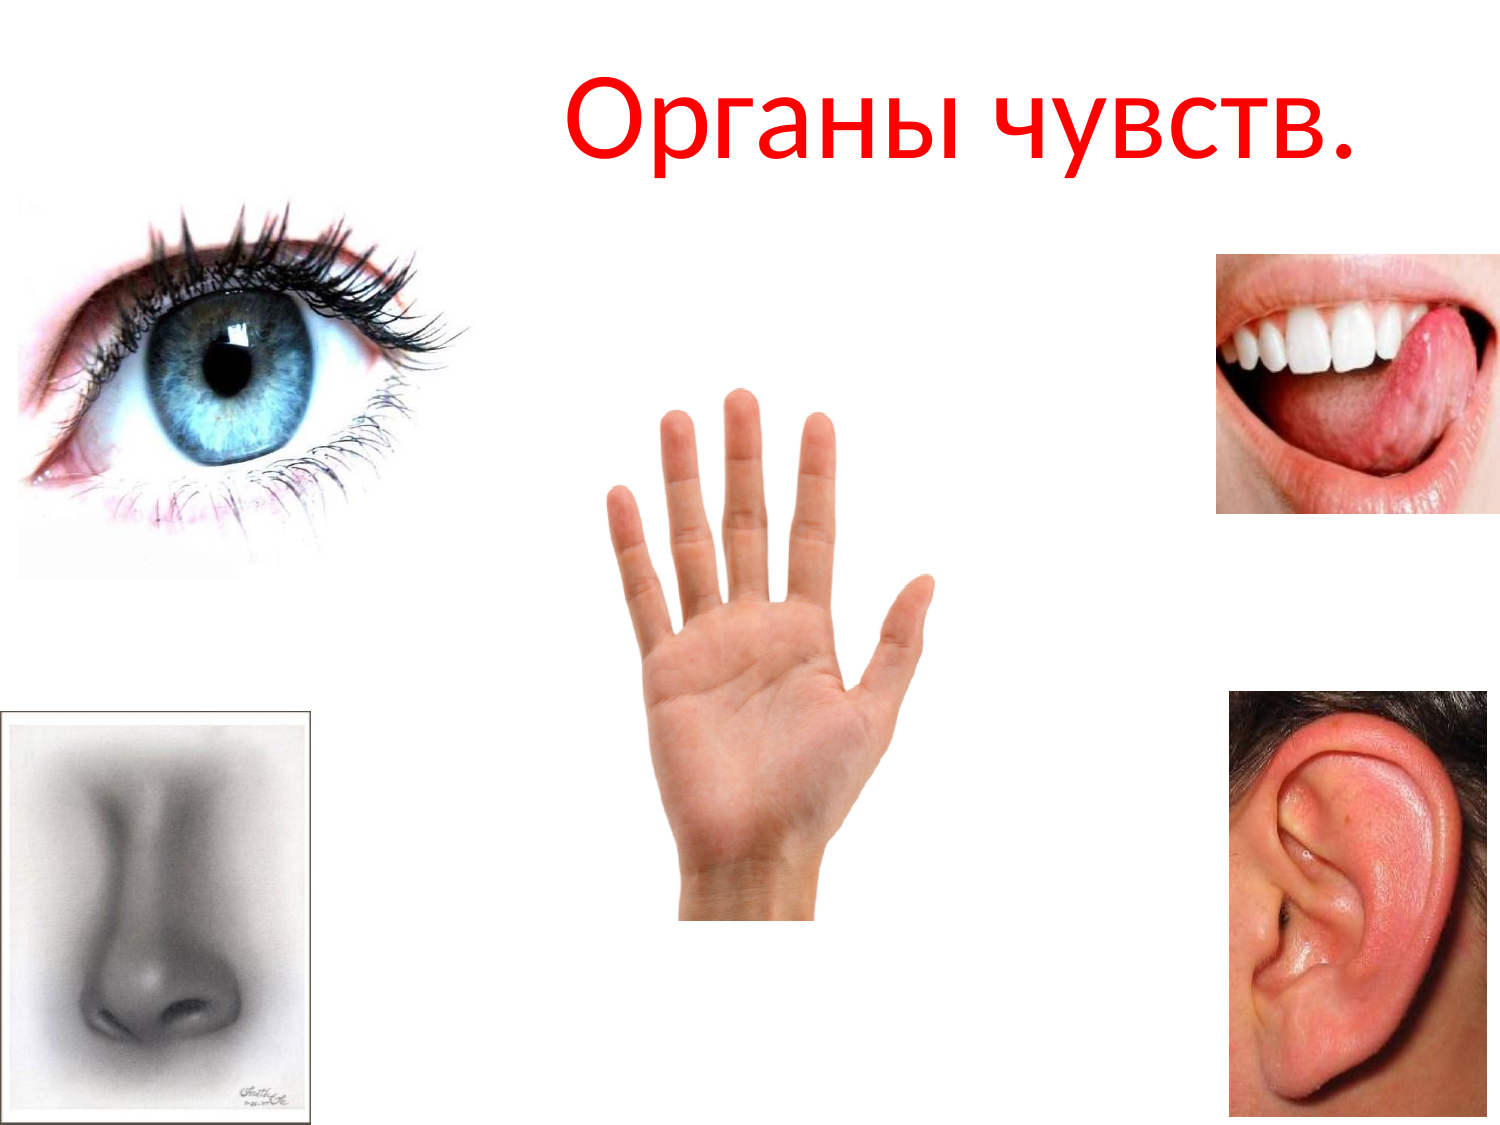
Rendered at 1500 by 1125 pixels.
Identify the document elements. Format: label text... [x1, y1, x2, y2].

picture [1216, 254, 1500, 515]
title Органы чувств. [315, 0, 1500, 218]
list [18, 189, 480, 580]
picture [588, 365, 952, 922]
picture [0, 711, 311, 1125]
picture [1229, 691, 1487, 1118]
